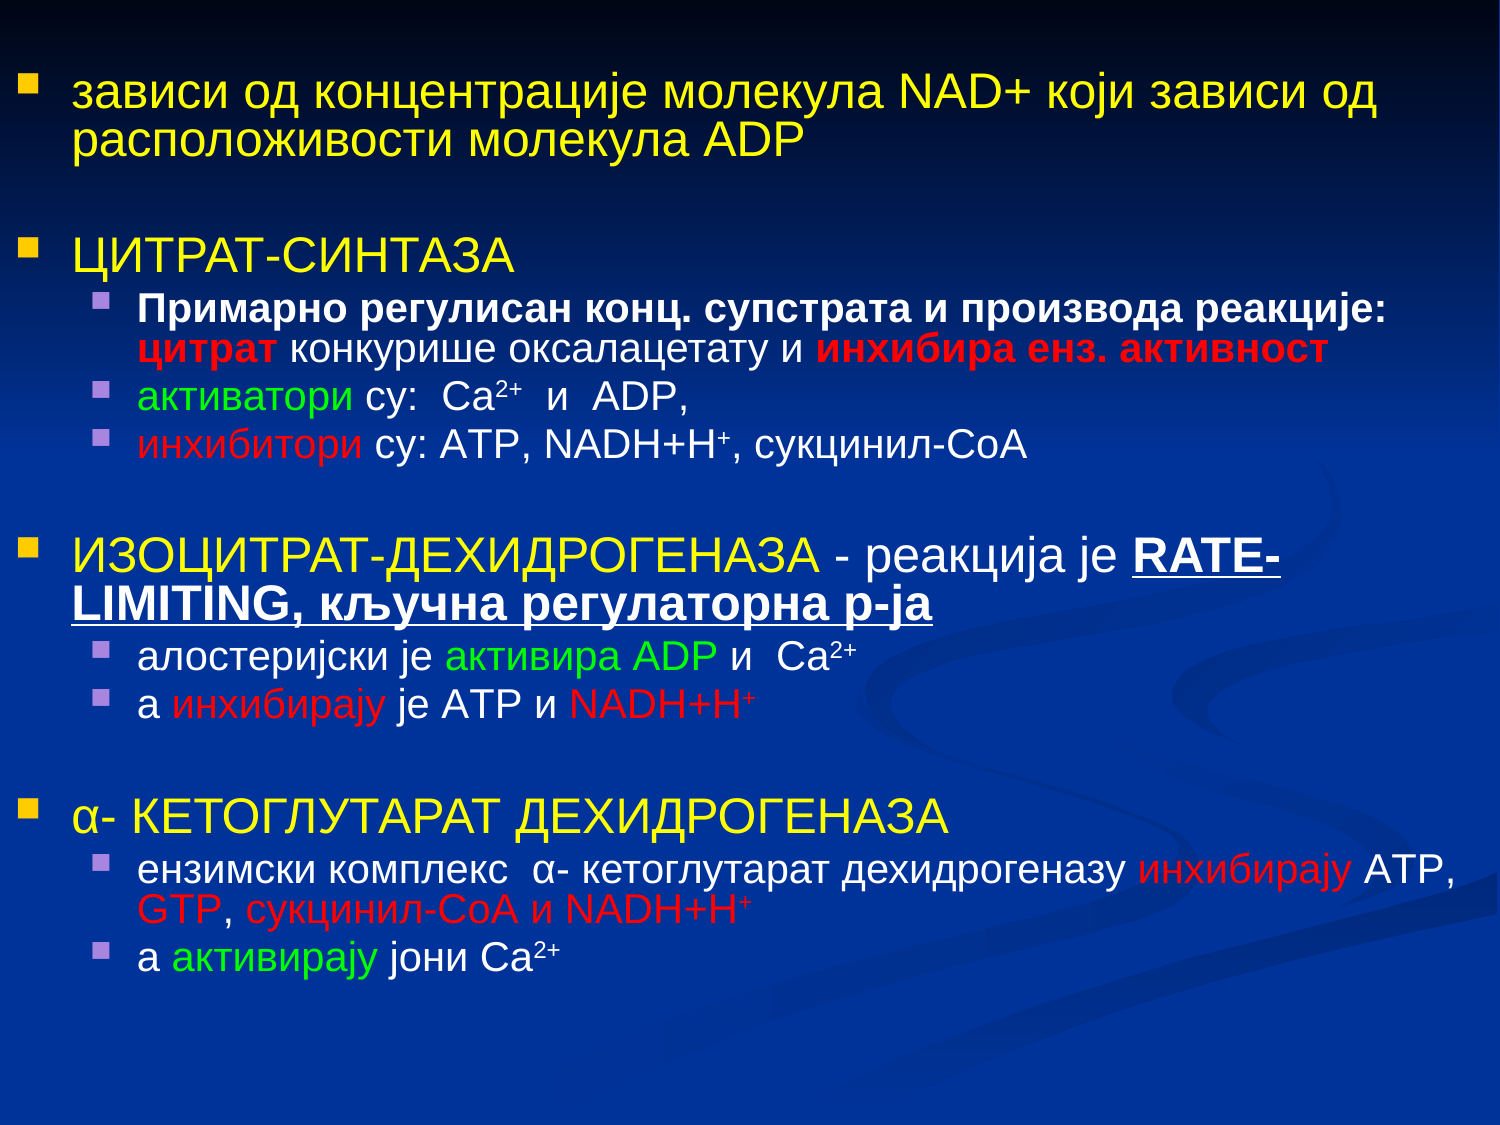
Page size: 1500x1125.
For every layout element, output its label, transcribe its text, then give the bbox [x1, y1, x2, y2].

list зависи од концентрације молекула NAD+ који зависи од расположивости молекула ADP ЦИТРАТ-СИНТАЗА Примарно регулисан конц. супстрата и производа реакције: цитрат конкурише оксалацетату и инхибира енз. активност активатори су: Ca2+ и ADP, инхибитори су: AТP, NADH+H+, сукцинил-CoA ИЗОЦИТРАТ-ДЕХИДРОГЕНАЗА - реакција је RATE-LIMITING, кључна регулаторна р-ја алостеријски је активира ADP и Ca2+ а инхибирају је AТP и NADH+H+ α- КЕТОГЛУТАРАТ ДЕХИДРОГЕНАЗА ензимски комплекс α- кетоглутарат дехидрогеназу инхибирају AТP, GTP, сукцинил-CoA и NADH+H+ а активирају јони Ca2+ [0, 62, 1500, 1125]
